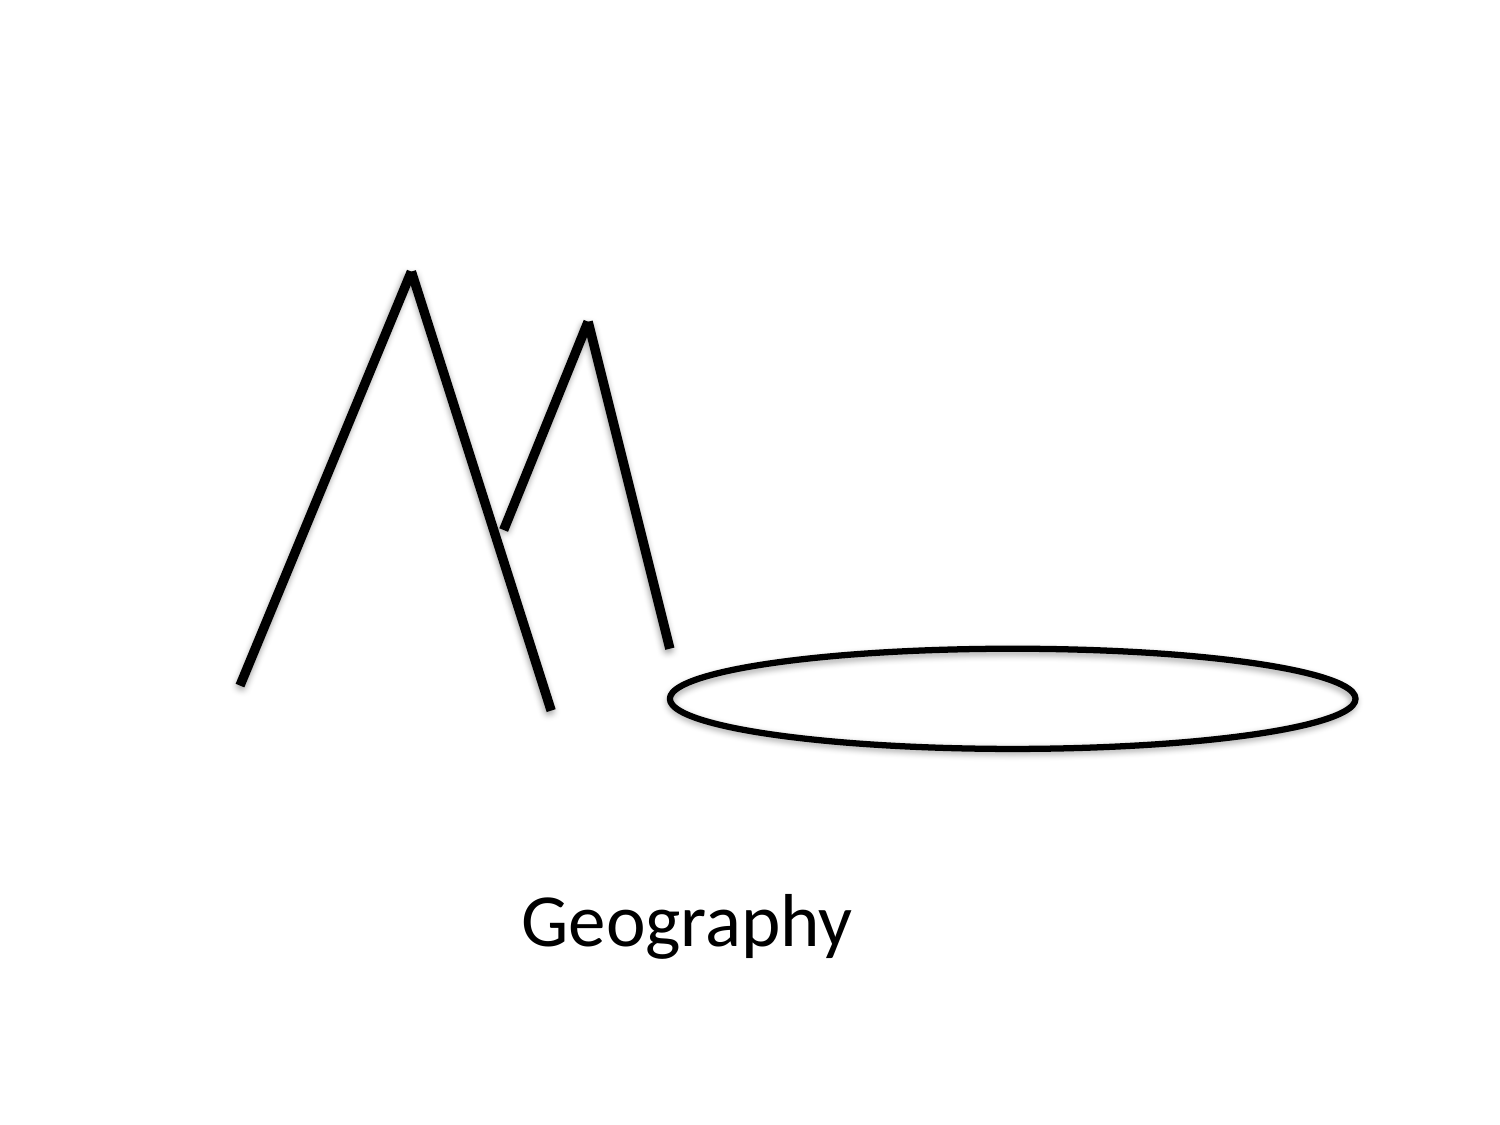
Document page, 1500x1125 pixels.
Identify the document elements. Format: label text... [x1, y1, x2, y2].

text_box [503, 321, 586, 531]
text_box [239, 271, 409, 686]
text_box Geography [507, 864, 869, 969]
text_box [669, 647, 1357, 750]
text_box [411, 271, 552, 711]
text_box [587, 321, 671, 649]
